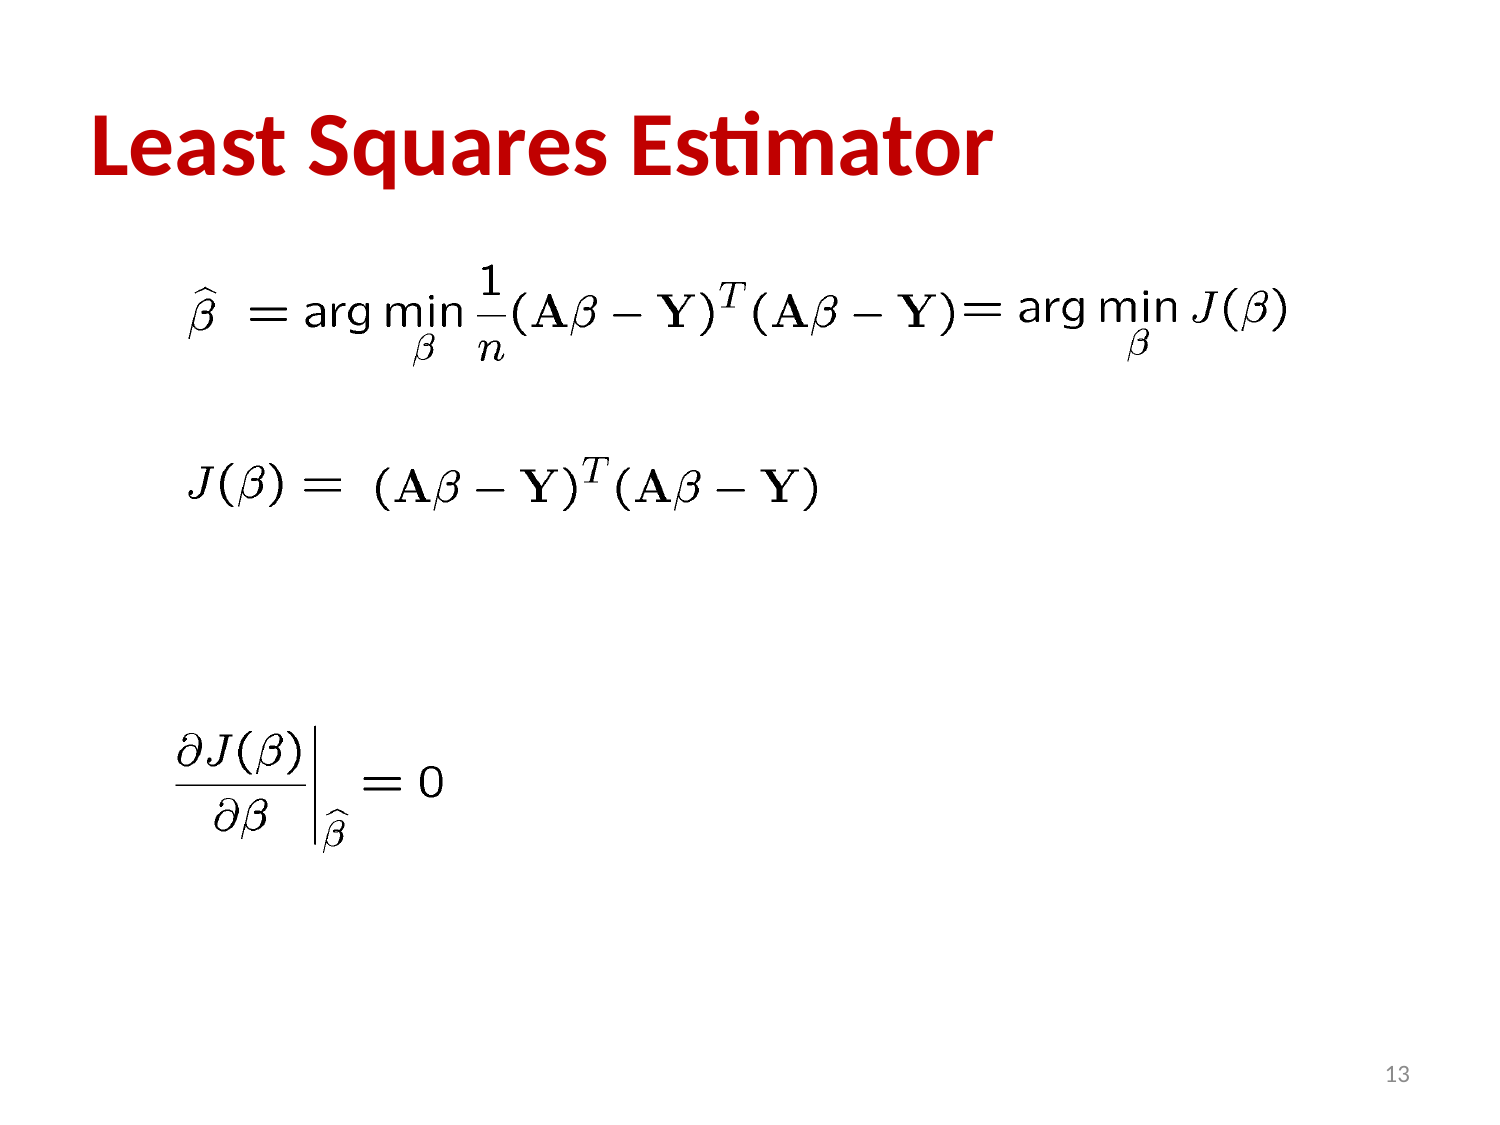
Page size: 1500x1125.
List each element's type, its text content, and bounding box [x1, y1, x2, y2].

picture [174, 724, 444, 854]
picture [374, 437, 819, 542]
picture [187, 262, 226, 383]
slide_number 13 [1074, 1042, 1425, 1103]
title Least Squares Estimator [75, 45, 1425, 233]
picture [187, 462, 341, 508]
picture [963, 287, 1288, 363]
picture [249, 262, 957, 367]
